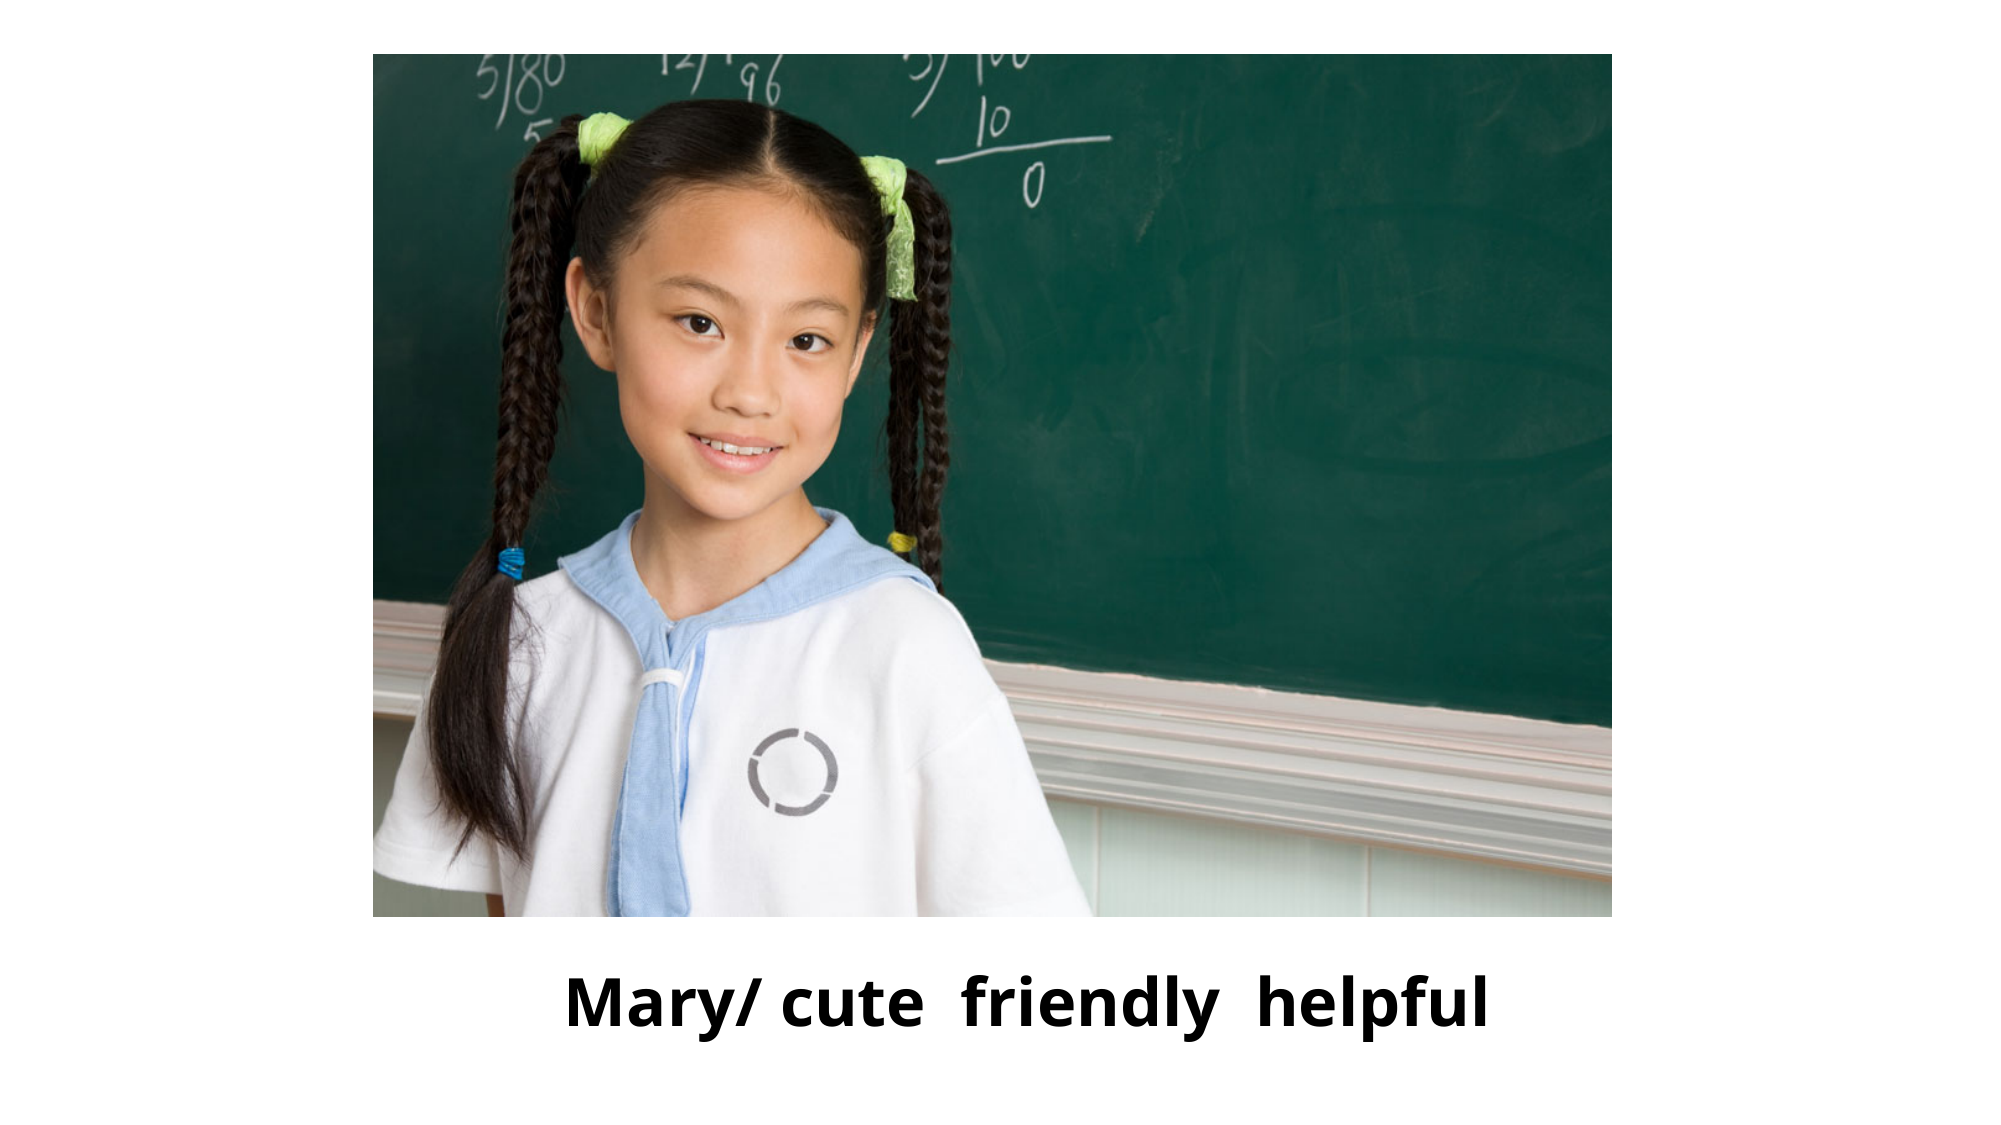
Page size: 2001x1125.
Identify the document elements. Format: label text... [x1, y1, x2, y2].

text_box Mary/ cute friendly helpful [549, 952, 1507, 1047]
picture [373, 54, 1612, 917]
